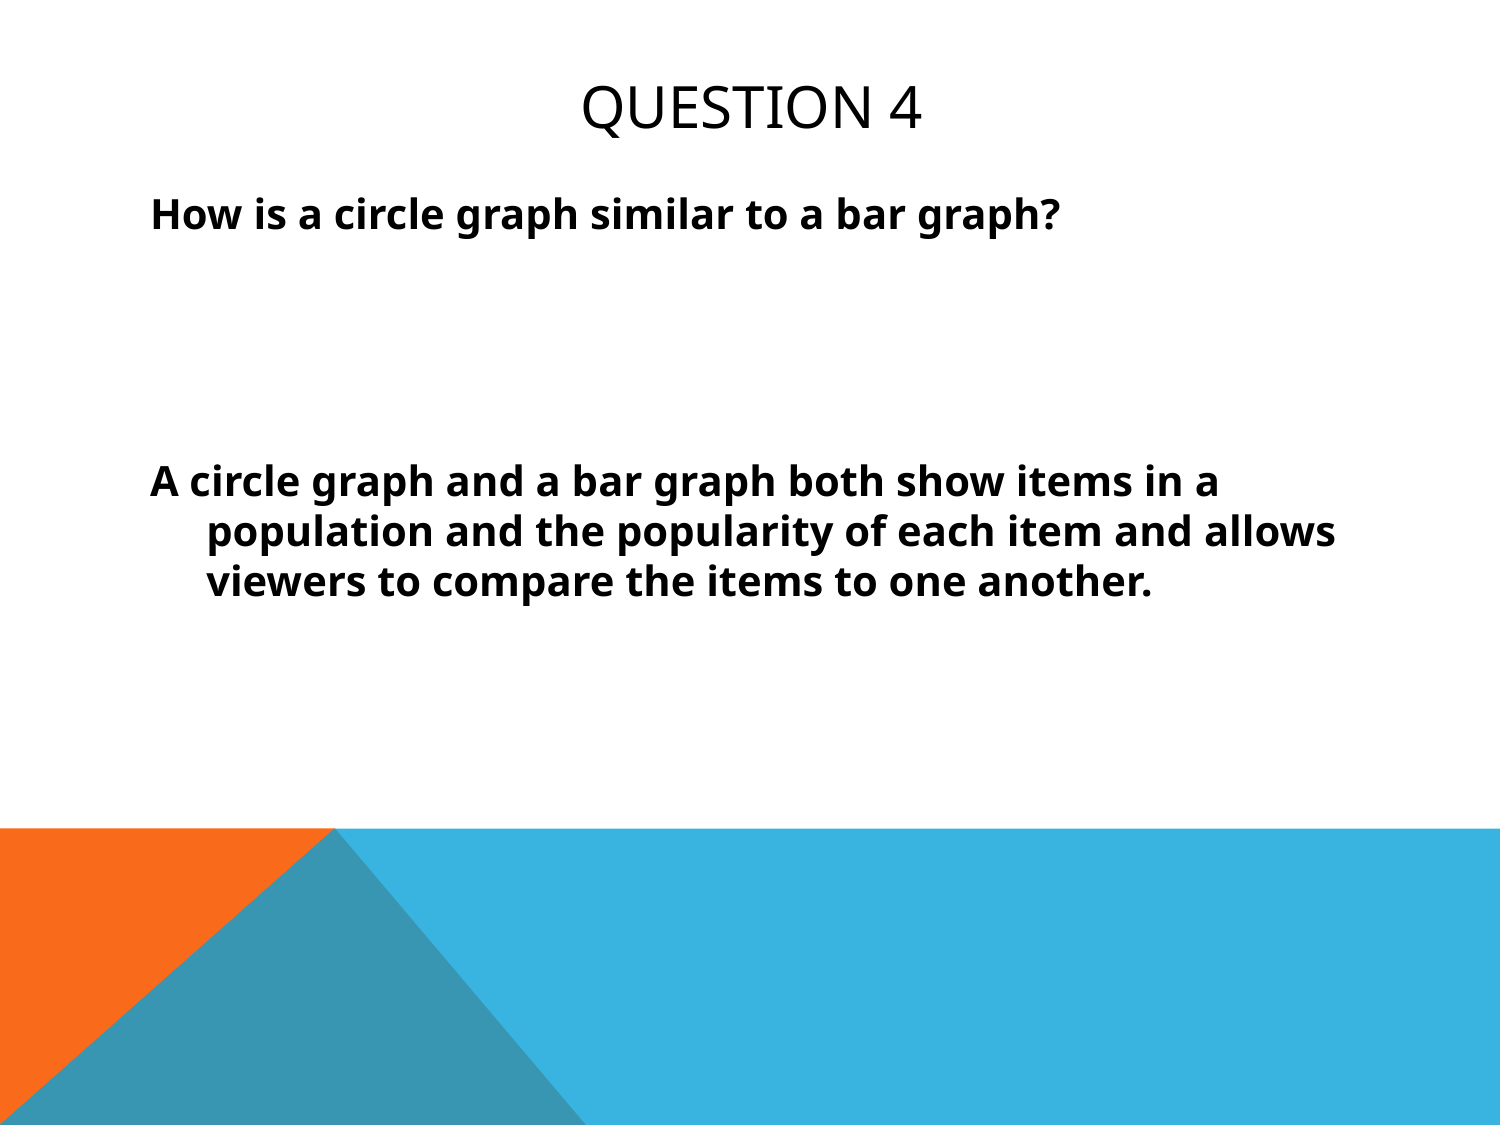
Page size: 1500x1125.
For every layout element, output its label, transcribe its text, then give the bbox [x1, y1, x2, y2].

list How is a circle graph similar to a bar graph? A circle graph and a bar graph both show items in a population and the popularity of each item and allows viewers to compare the items to one another. [135, 180, 1369, 768]
title Question 4 [135, 60, 1369, 150]
